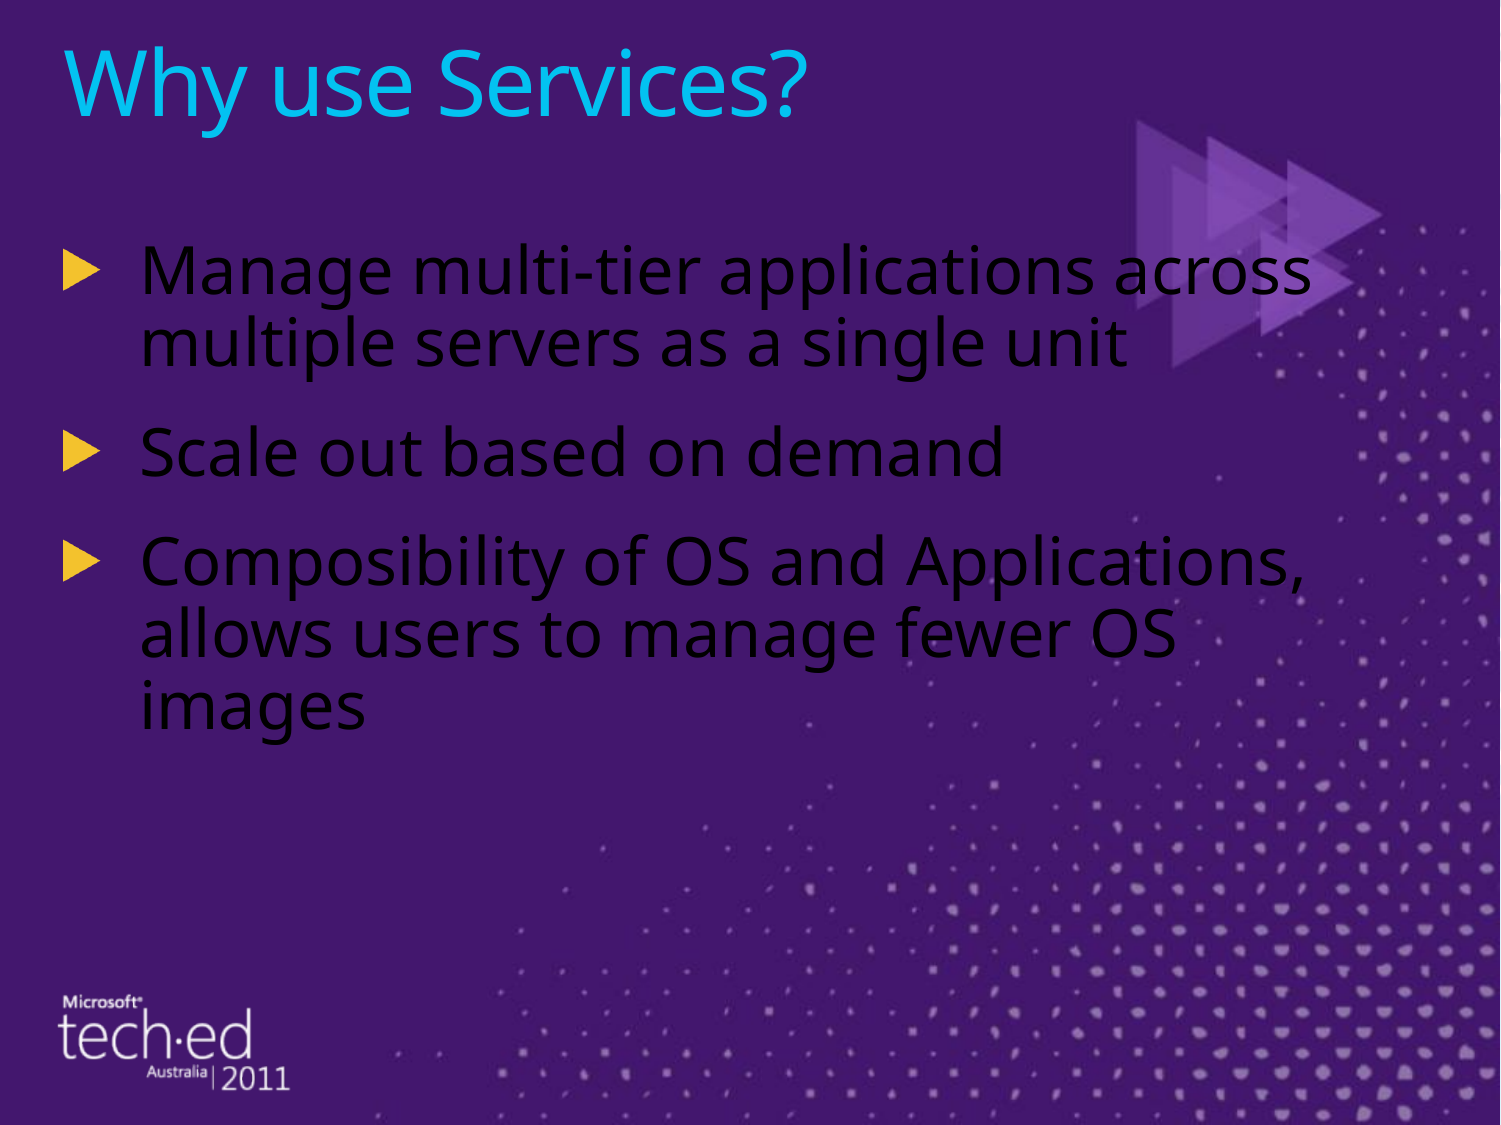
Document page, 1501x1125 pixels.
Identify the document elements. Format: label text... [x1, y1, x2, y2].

title Why use Services? [63, 37, 1437, 138]
list Manage multi-tier applications across multiple servers as a single unit Scale out based on demand Composibility of OS and Applications, allows users to manage fewer OS images [63, 237, 1323, 860]
picture [0, 0, 1501, 1125]
